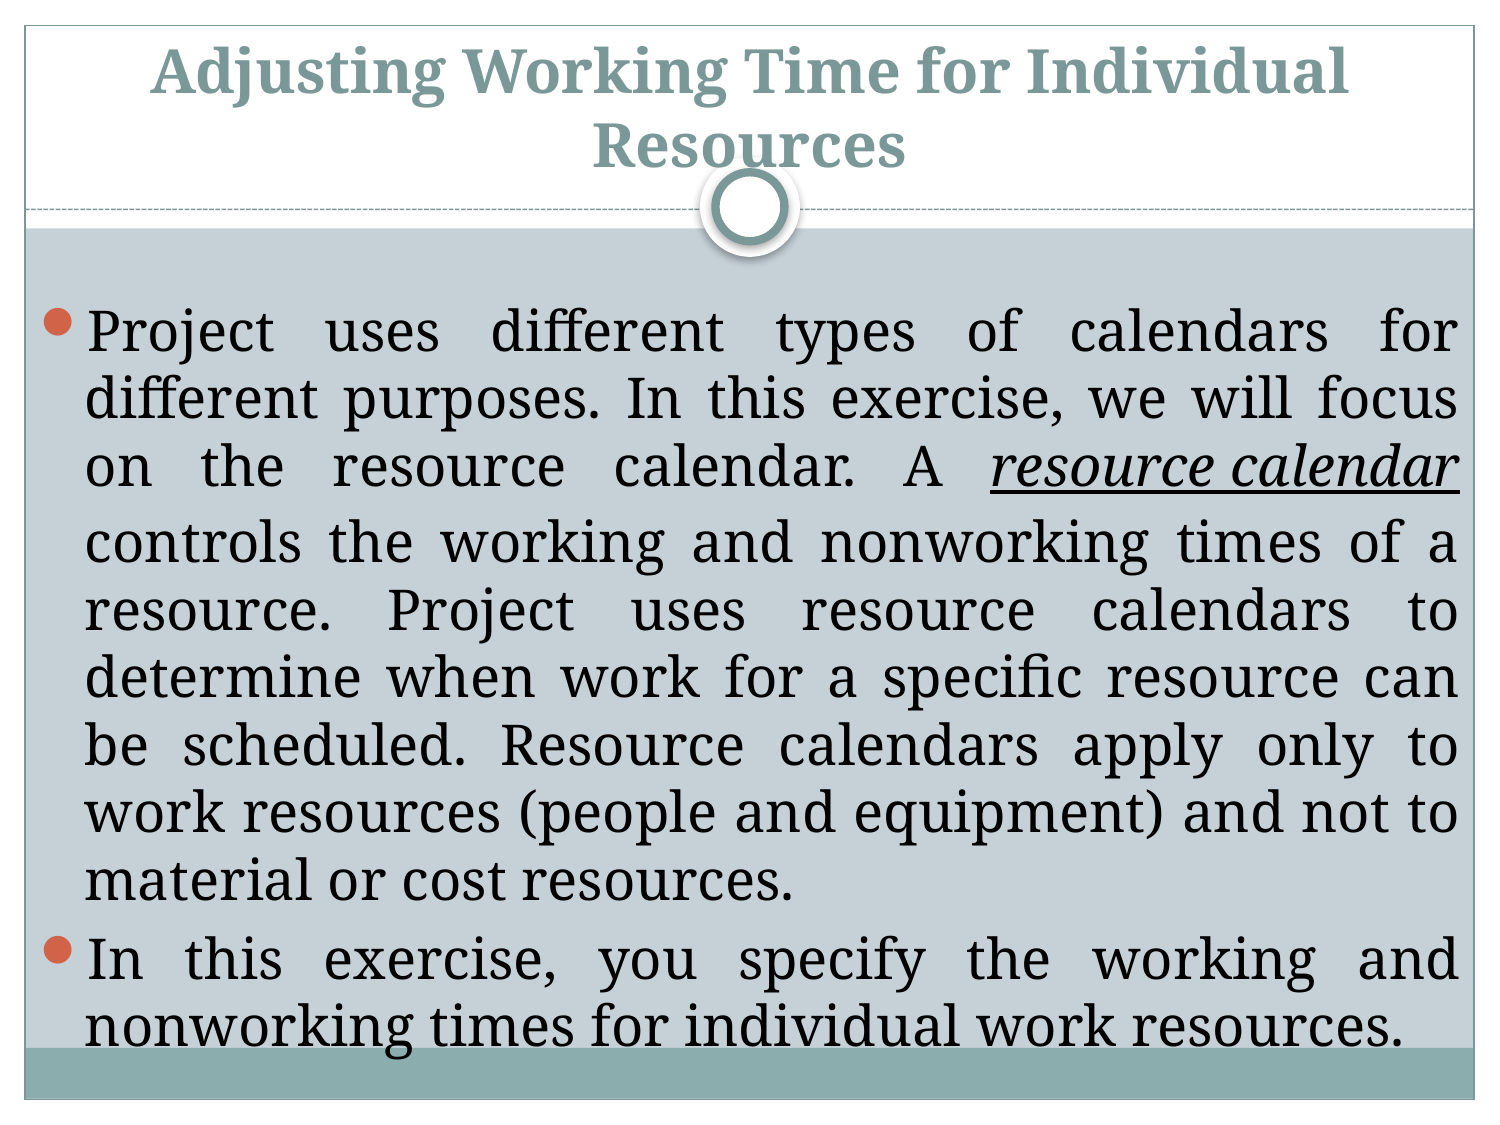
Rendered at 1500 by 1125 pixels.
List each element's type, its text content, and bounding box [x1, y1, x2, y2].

title Adjusting Working Time for Individual Resources [50, 24, 1450, 187]
list Project uses different types of calendars for different purposes. In this exercise, we will focus on the resource calendar. A resource calendar controls the working and nonworking times of a resource. Project uses resource calendars to determine when work for a specific resource can be scheduled. Resource calendars apply only to work resources (people and equipment) and not to material or cost resources. In this exercise, you specify the working and nonworking times for individual work resources. [24, 287, 1475, 1100]
